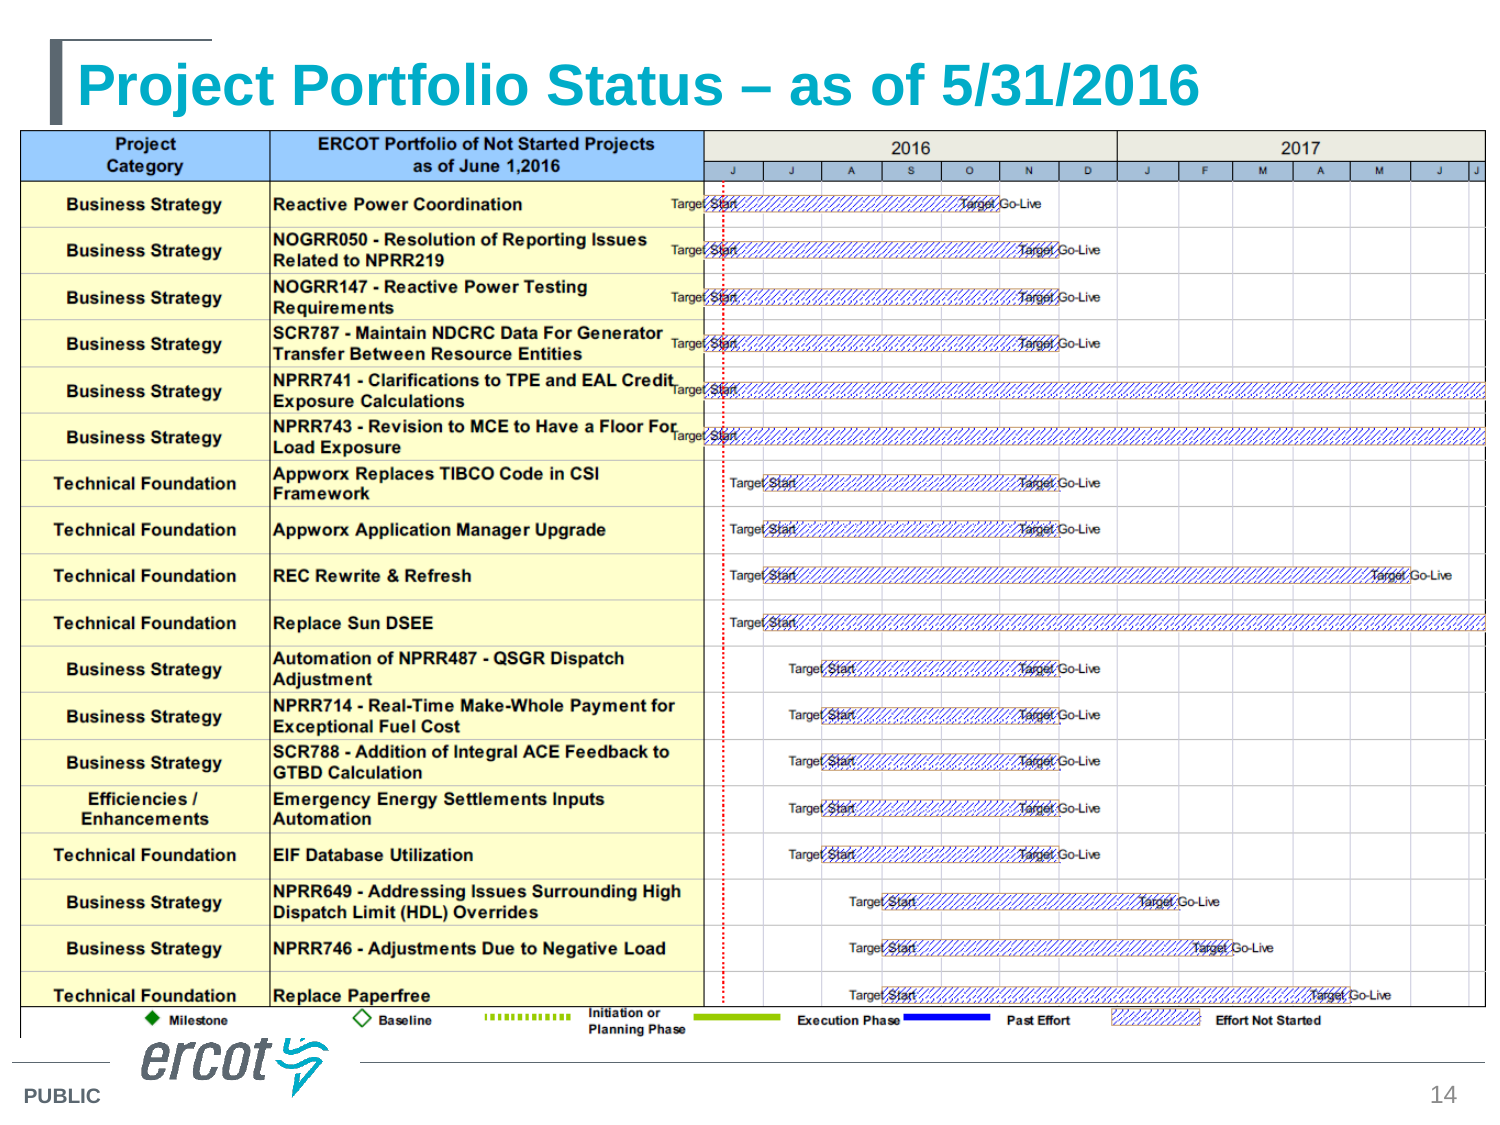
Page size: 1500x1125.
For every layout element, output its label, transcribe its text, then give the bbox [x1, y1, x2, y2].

title Project Portfolio Status – as of 5/31/2016 [62, 39, 1325, 125]
picture [20, 128, 1487, 1100]
slide_number 14 [1412, 1076, 1475, 1112]
